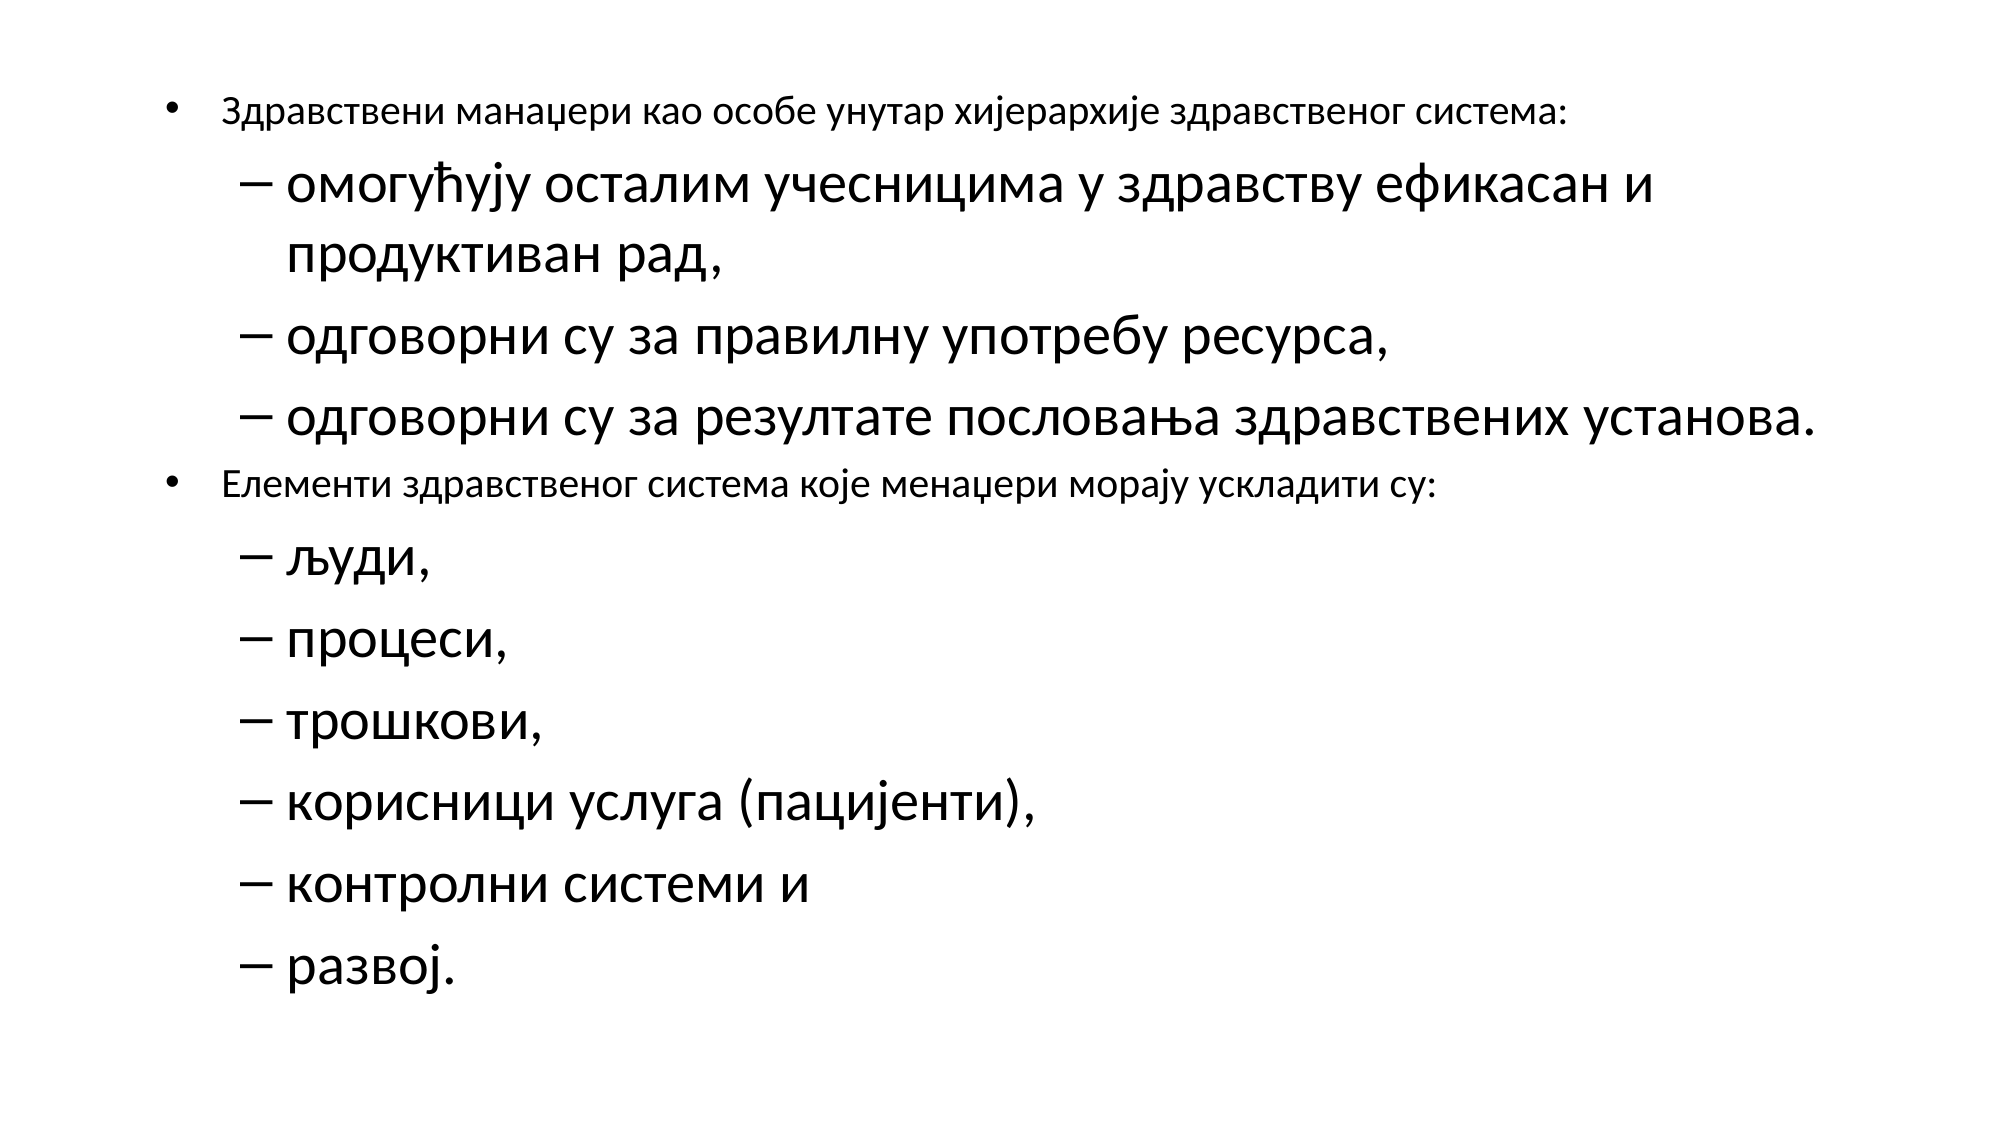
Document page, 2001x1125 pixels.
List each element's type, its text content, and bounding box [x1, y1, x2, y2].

list Здравствени манаџери као особе унутар хијерархије здравственог система: омогућују осталим учесницима у здравству ефикасан и продуктиван рад, одговорни су за правилну употребу ресурса, одговорни су за резултате пословања здравствених установа. Елементи здравственог система које менаџери морају ускладити су: људи, процеси, трошкови, корисници услуга (пацијенти), контролни системи и развој. [150, 75, 1834, 1038]
